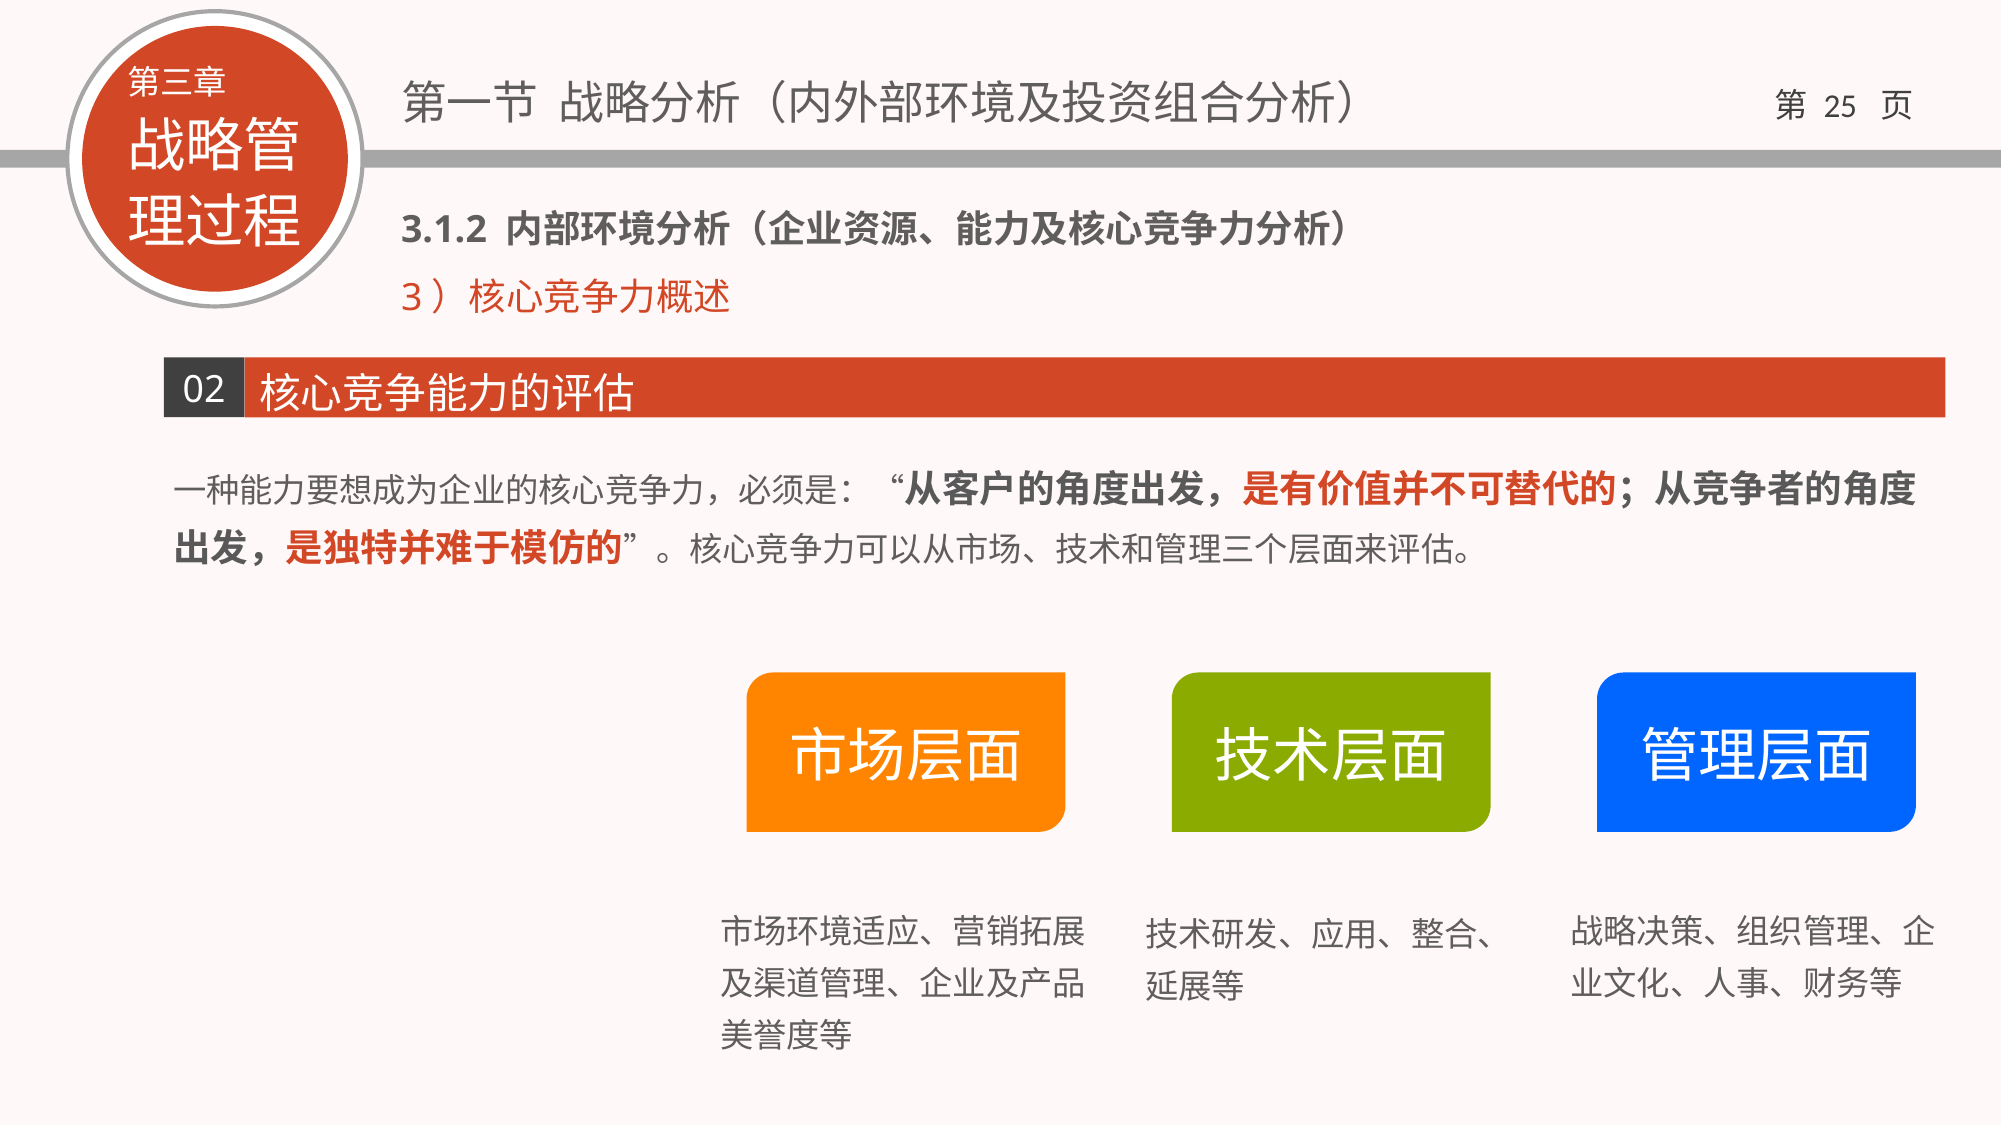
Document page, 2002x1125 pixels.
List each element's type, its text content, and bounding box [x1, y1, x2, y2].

text_box 战略决策、组织管理、企业文化、人事、财务等 [1555, 891, 1958, 1010]
text_box 一种能力要想成为企业的核心竞争力，必须是：“从客户的角度出发，是有价值并不可替代的；从竞争者的角度出发，是独特并难于模仿的”。核心竞争力可以从市场、技术和管理三个层面来评估。 [158, 444, 1961, 576]
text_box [1171, 672, 1491, 833]
text_box 3）核心竞争力概述 [386, 251, 1332, 326]
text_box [163, 349, 1946, 426]
text_box 技术研发、应用、整合、延展等 [1130, 893, 1532, 1013]
text_box 3.1.2 内部环境分析（企业资源、能力及核心竞争力分析） [386, 184, 1426, 258]
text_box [746, 672, 1066, 833]
text_box 市场环境适应、营销拓展及渠道管理、企业及产品美誉度等 [705, 891, 1107, 1062]
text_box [1596, 672, 1917, 833]
